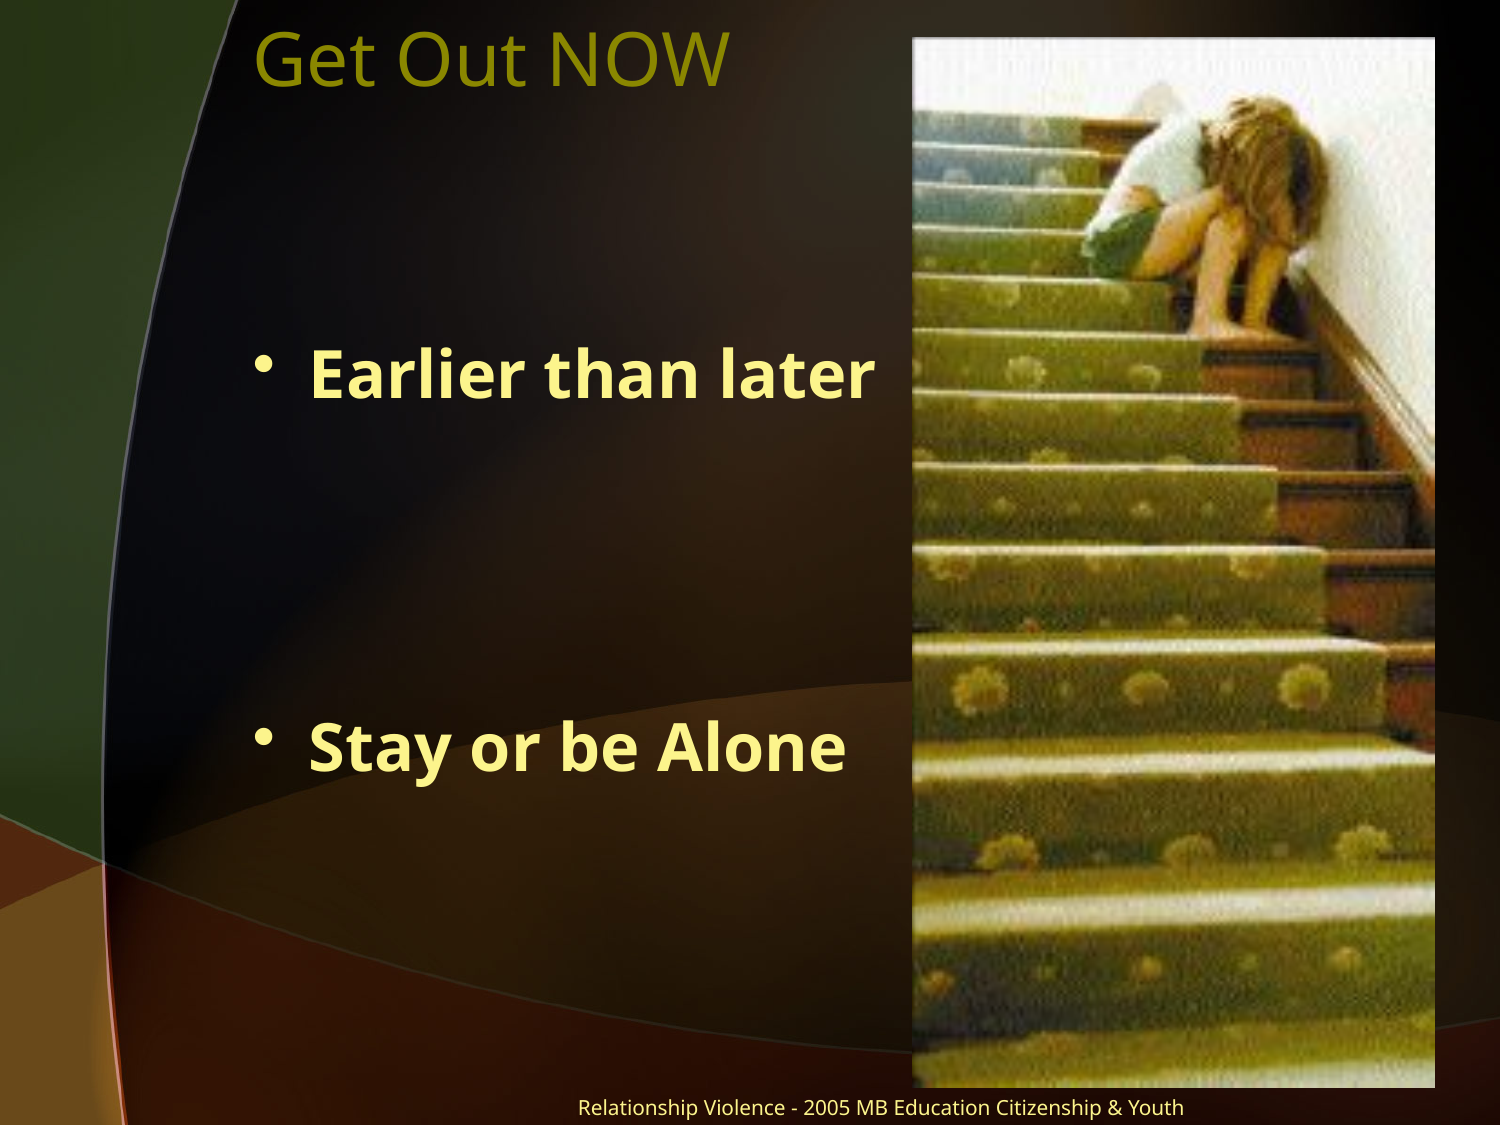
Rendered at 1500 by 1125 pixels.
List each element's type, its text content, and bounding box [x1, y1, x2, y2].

picture [0, 0, 1500, 1125]
footer Relationship Violence - 2005 MB Education Citizenship & Youth [512, 1087, 1251, 1125]
list Earlier than later Stay or be Alone [237, 137, 907, 1063]
title Get Out NOW [237, 0, 1500, 113]
